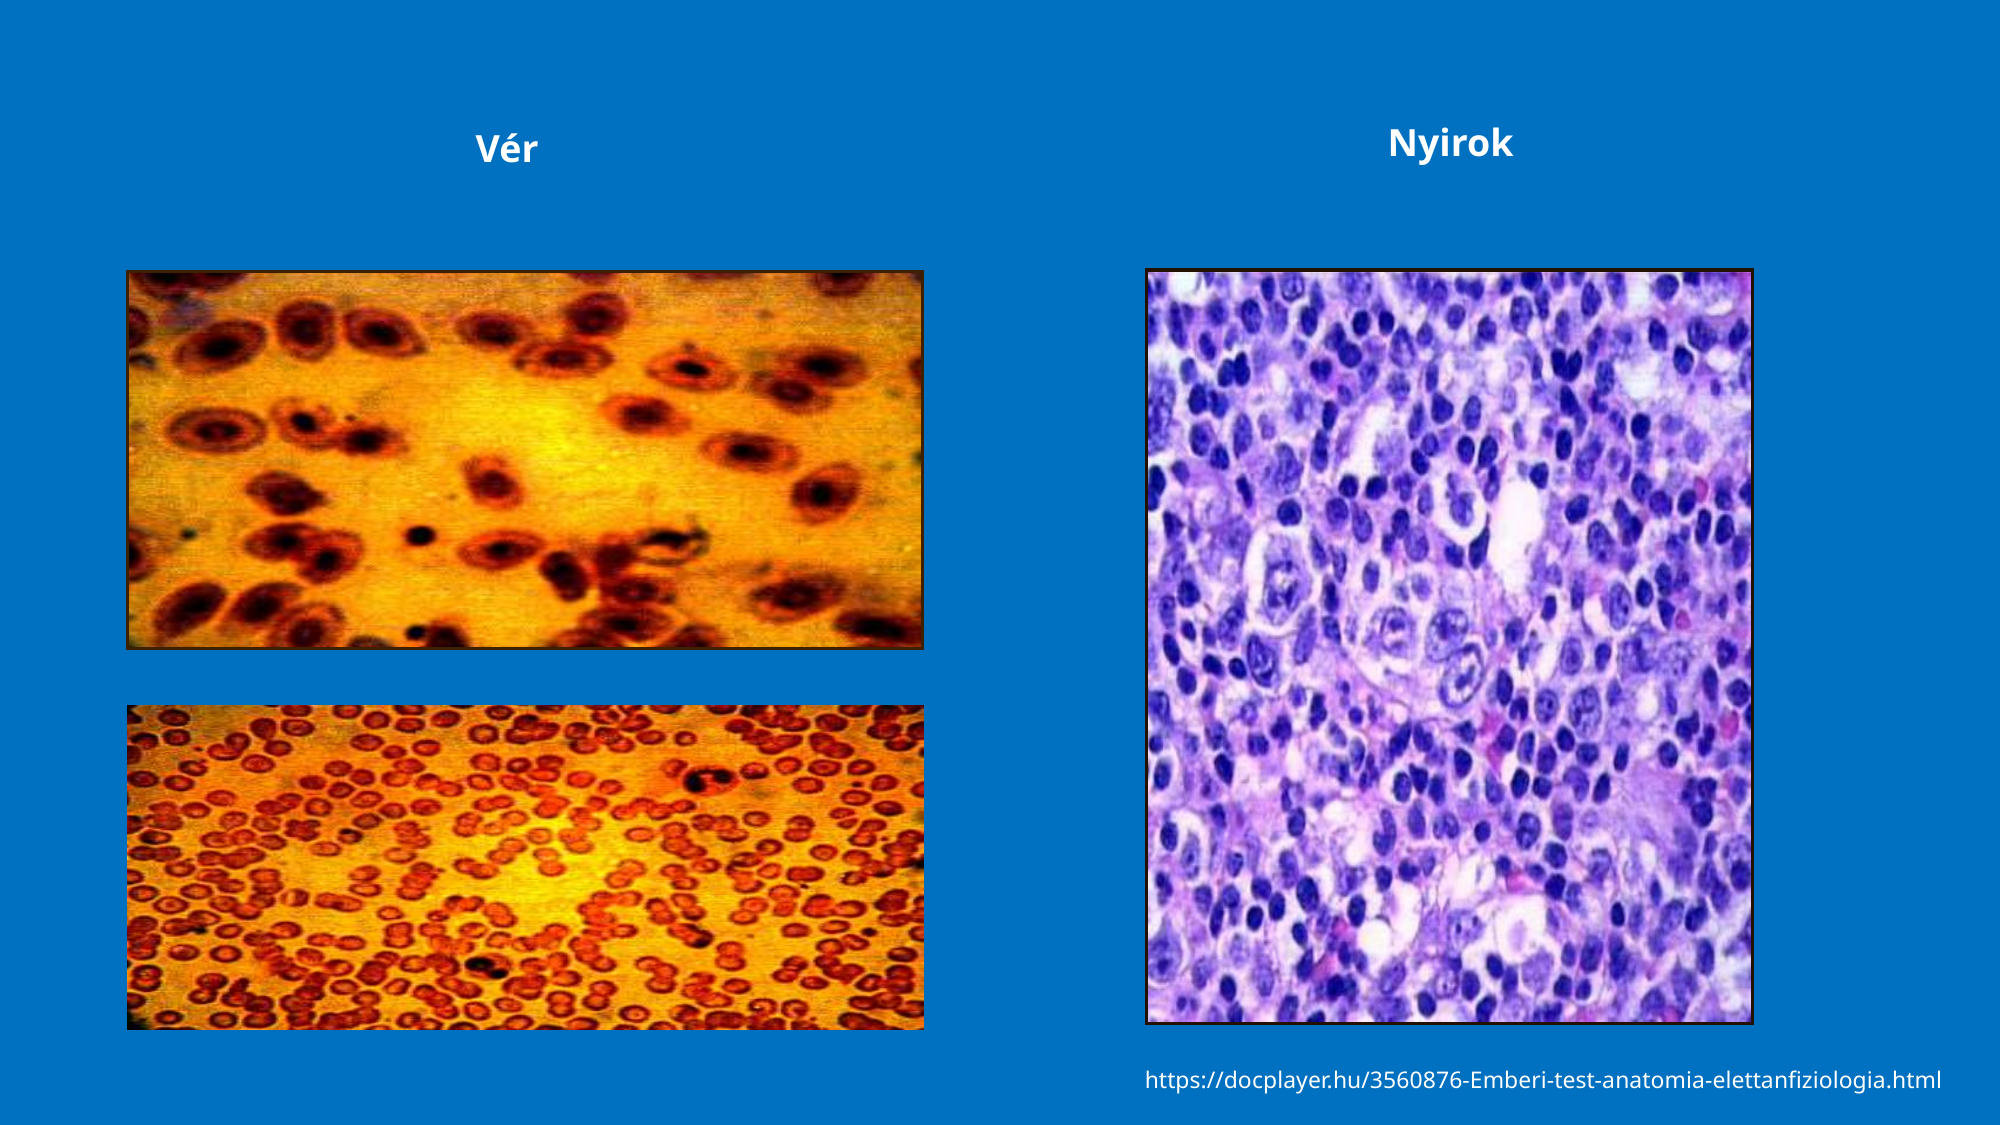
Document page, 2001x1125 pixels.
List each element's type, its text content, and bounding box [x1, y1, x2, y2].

text_box Vér [195, 117, 819, 177]
picture [1147, 271, 1752, 1022]
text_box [126, 271, 924, 650]
text_box Nyirok [1129, 111, 1772, 172]
picture [127, 705, 924, 1030]
text_box https://docplayer.hu/3560876-Emberi-test-anatomia-elettanfiziologia.html [1130, 1058, 2000, 1101]
